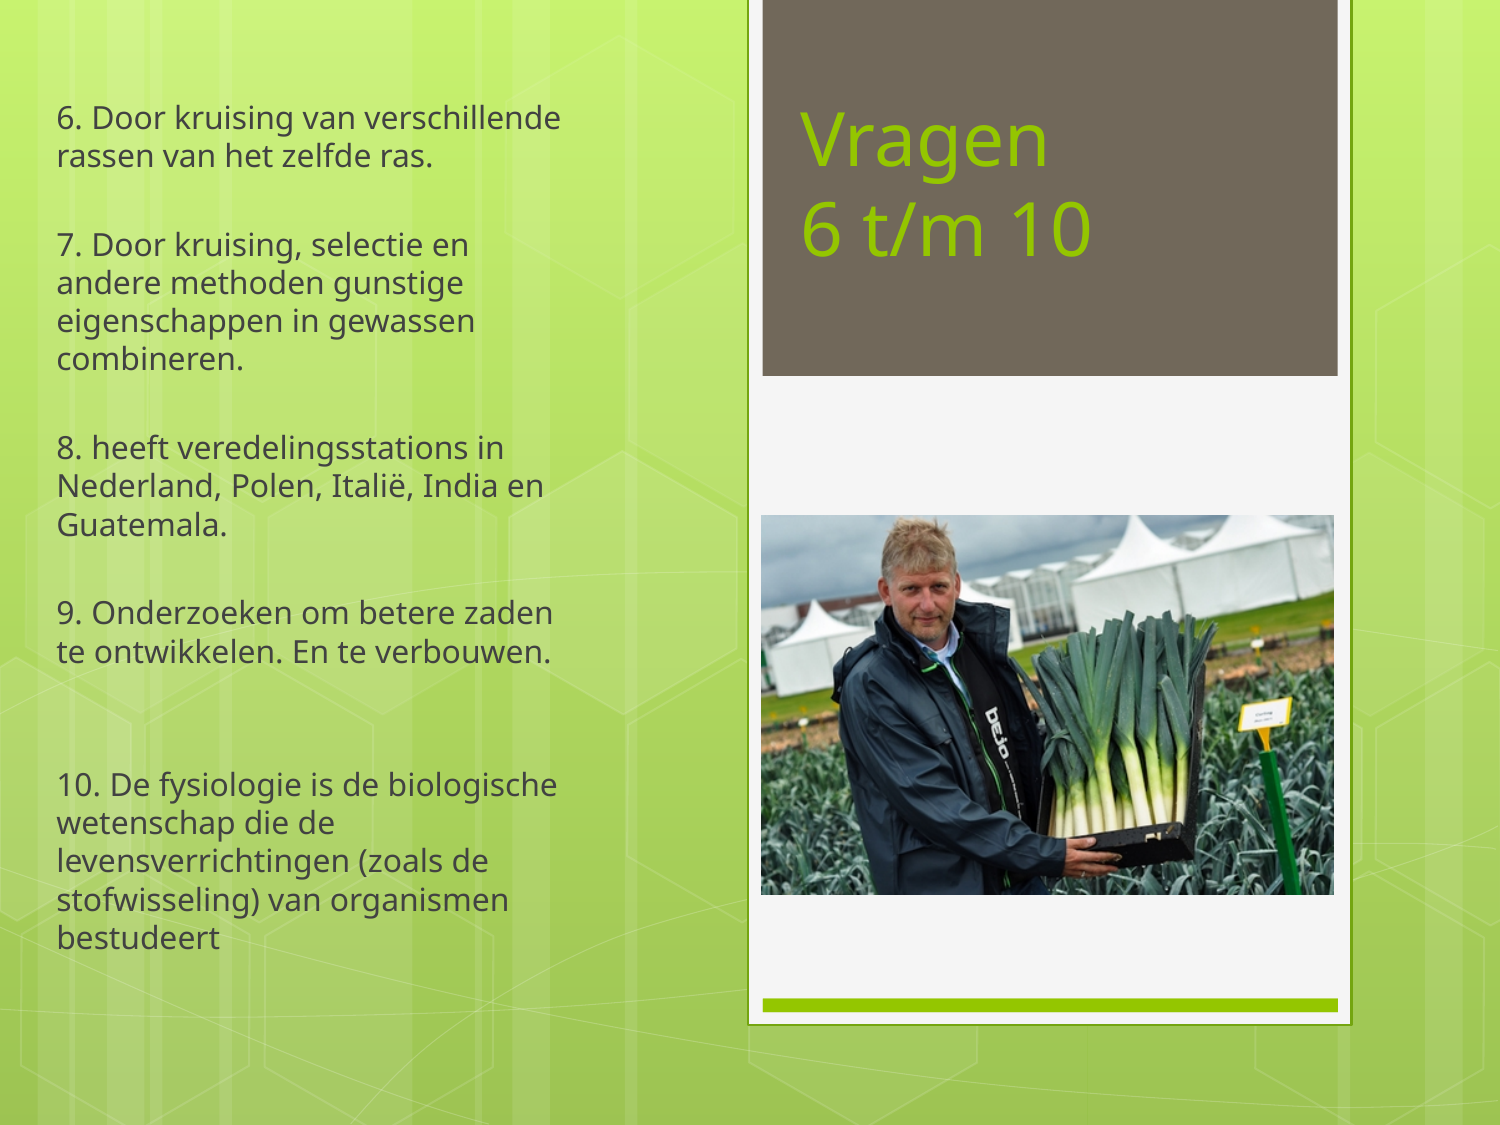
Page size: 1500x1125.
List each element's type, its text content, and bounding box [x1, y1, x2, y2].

subtitle 6. Door kruising van verschillende rassen van het zelfde ras. 7. Door kruising, selectie en andere methoden gunstige eigenschappen in gewassen combineren. 8. heeft veredelingsstations in Nederland, Polen, Italië, India en Guatemala. 9. Onderzoeken om betere zaden te ontwikkelen. En te verbouwen. 10. De fysiologie is de biologische wetenschap die de levensverrichtingen (zoals de stofwisseling) van organismen bestudeert [41, 90, 585, 976]
title Vragen 6 t/m 10 [785, 19, 1329, 279]
picture [761, 514, 1334, 895]
